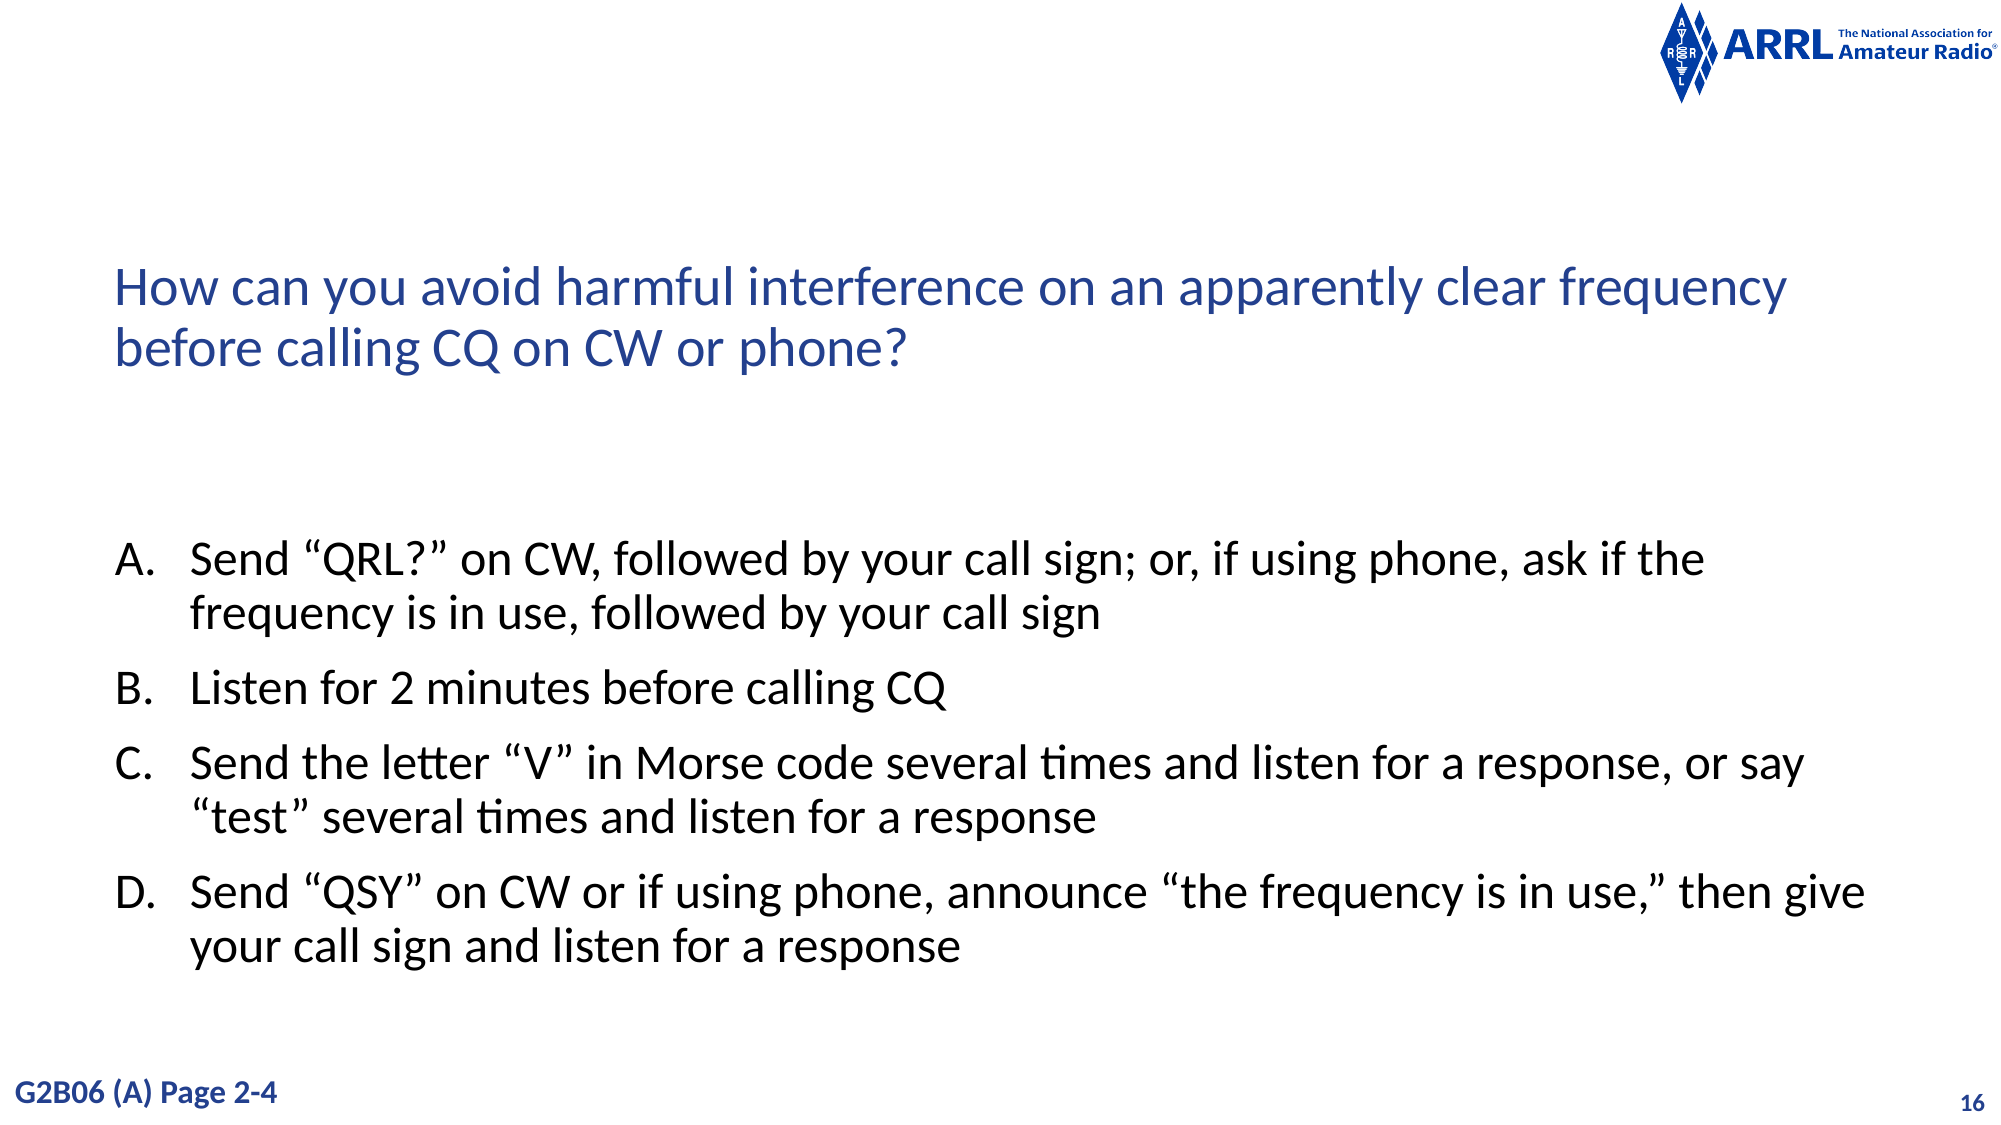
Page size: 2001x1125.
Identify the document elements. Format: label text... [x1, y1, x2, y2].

picture [1658, 0, 1999, 106]
list Send “QRL?” on CW, followed by your call sign; or, if using phone, ask if the frequency is in use, followed by your call sign Listen for 2 minutes before calling CQ Send the letter “V” in Morse code several times and listen for a response, or say “test” several times and listen for a response Send “QSY” on CW or if using phone, announce “the frequency is in use,” then give your call sign and listen for a response [99, 525, 1900, 1005]
text_box G2B06 (A) Page 2-4 [0, 1062, 1313, 1118]
title How can you avoid harmful interference on an apparently clear frequency before calling CQ on CW or phone? [99, 249, 1900, 388]
text_box 16 [1899, 1079, 2000, 1125]
